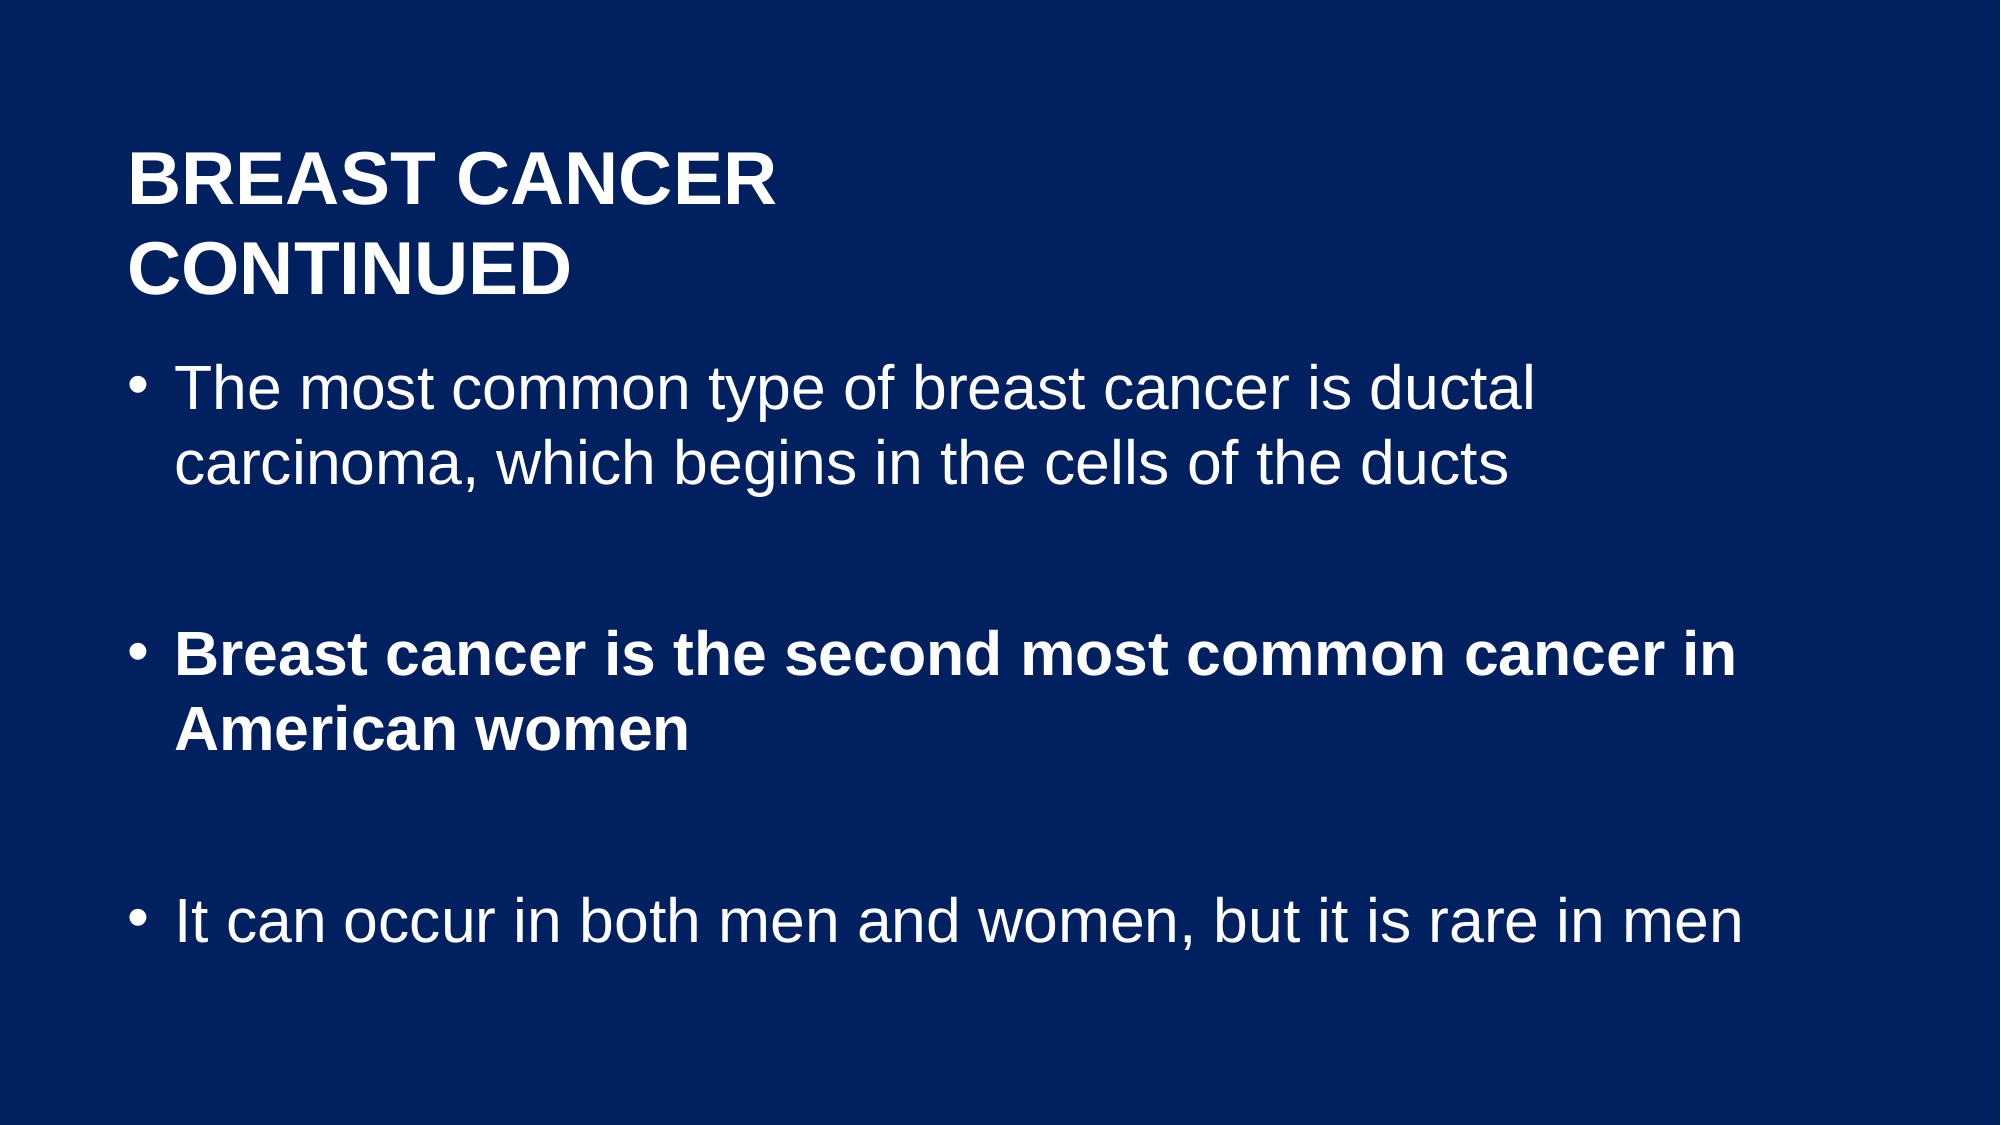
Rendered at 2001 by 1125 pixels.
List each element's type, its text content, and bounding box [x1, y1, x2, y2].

list The most common type of breast cancer is ductal carcinoma, which begins in the cells of the ducts Breast cancer is the second most common cancer in American women It can occur in both men and women, but it is rare in men [112, 351, 1775, 950]
title Breast Cancer continued [112, 99, 1775, 339]
